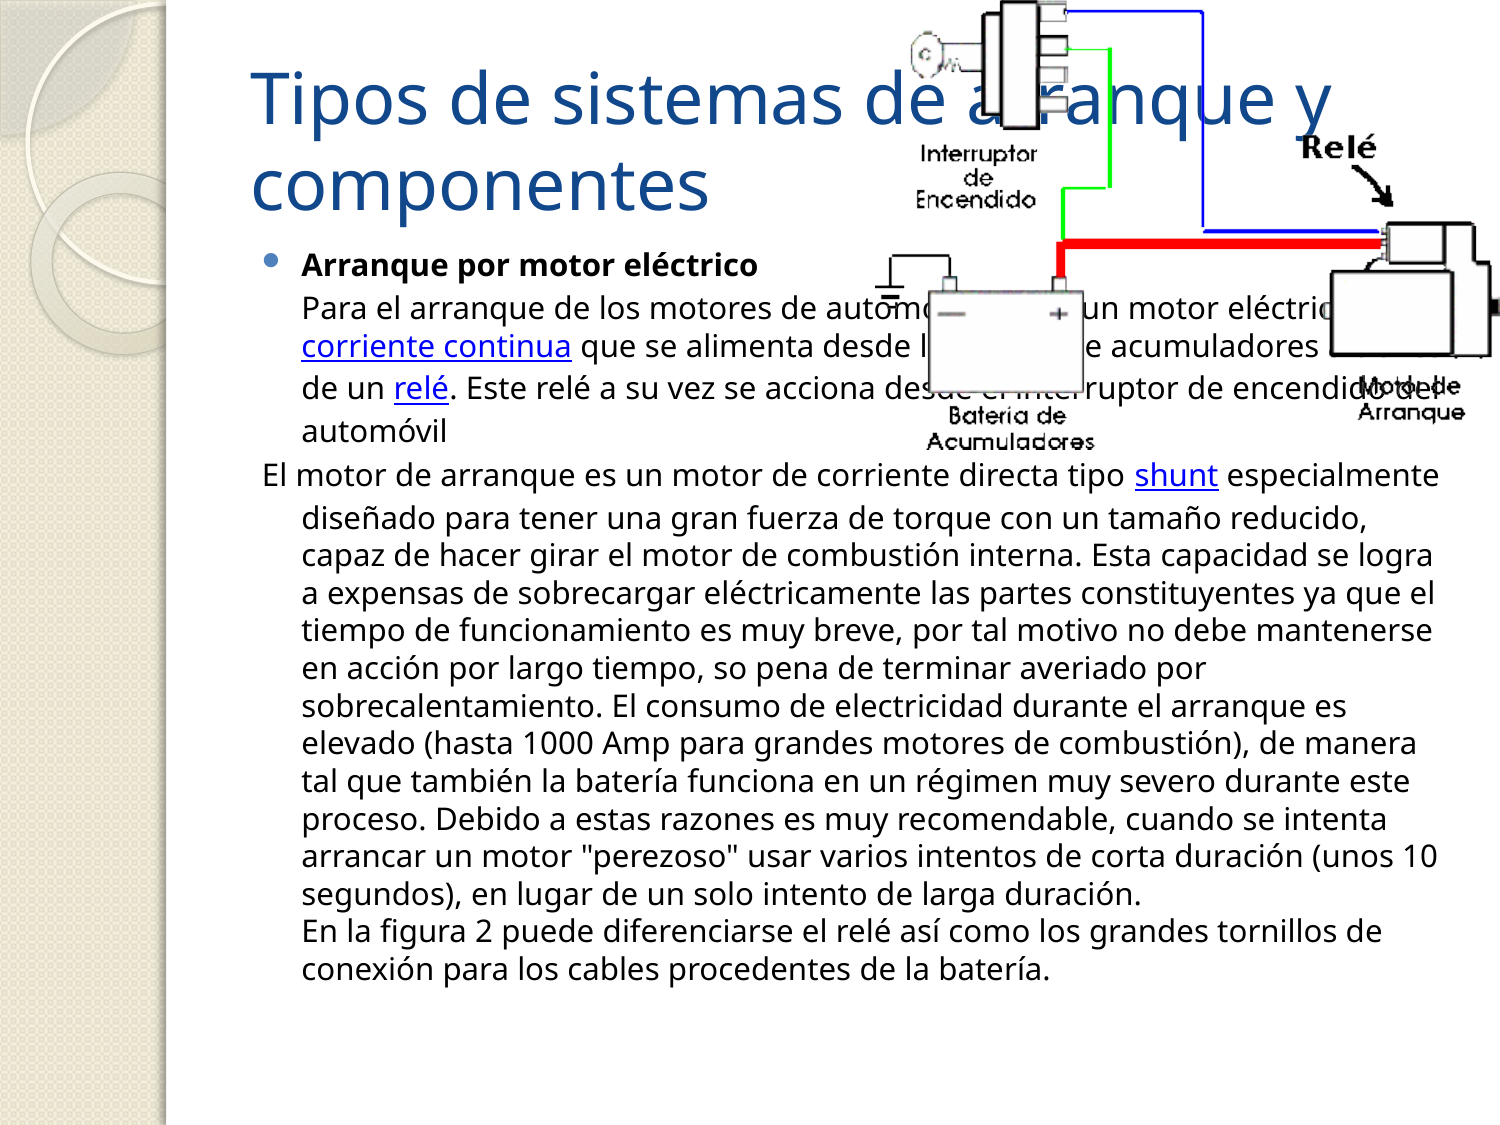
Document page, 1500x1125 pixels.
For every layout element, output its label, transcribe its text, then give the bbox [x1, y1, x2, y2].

picture [874, 0, 1500, 451]
list Arranque por motor eléctrico Para el arranque de los motores de automóvil se usa un motor eléctrico de corriente continua que se alimenta desde la batería de acumuladores a través de un relé. Este relé a su vez se acciona desde el interruptor de encendido del automóvil El motor de arranque es un motor de corriente directa tipo shunt especialmente diseñado para tener una gran fuerza de torque con un tamaño reducido, capaz de hacer girar el motor de combustión interna. Esta capacidad se logra a expensas de sobrecargar eléctricamente las partes constituyentes ya que el tiempo de funcionamiento es muy breve, por tal motivo no debe mantenerse en acción por largo tiempo, so pena de terminar averiado por sobrecalentamiento. El consumo de electricidad durante el arranque es elevado (hasta 1000 Amp para grandes motores de combustión), de manera tal que también la batería funciona en un régimen muy severo durante este proceso. Debido a estas razones es muy recomendable, cuando se intenta arrancar un motor "perezoso" usar varios intentos de corta duración (unos 10 segundos), en lugar de un solo intento de larga duración. En la figura 2 puede diferenciarse el relé así como los grandes tornillos de conexión para los cables procedentes de la batería. [235, 237, 1466, 1025]
title Tipos de sistemas de arranque y componentes [235, 45, 867, 233]
